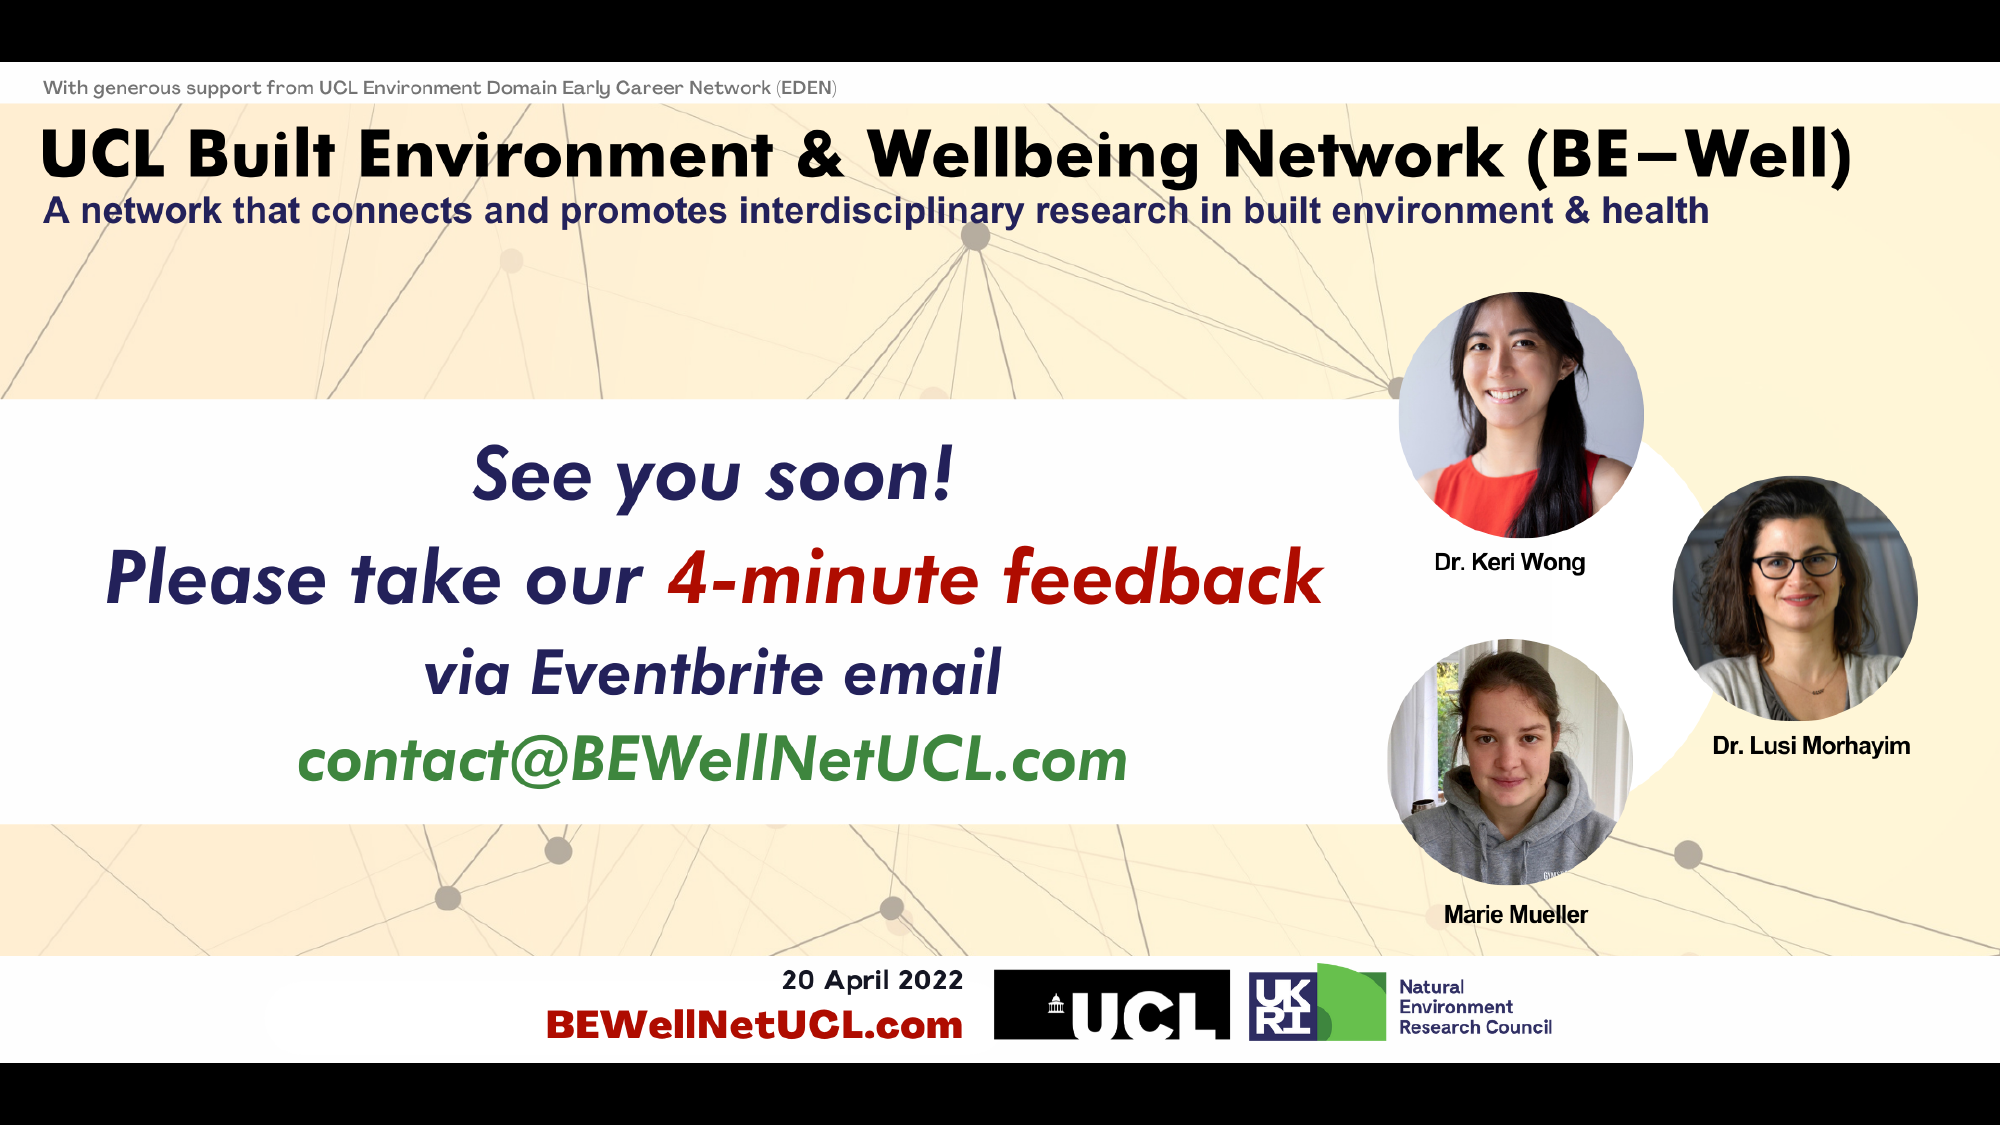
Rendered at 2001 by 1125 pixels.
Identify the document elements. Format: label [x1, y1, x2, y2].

picture [0, 62, 2000, 1063]
